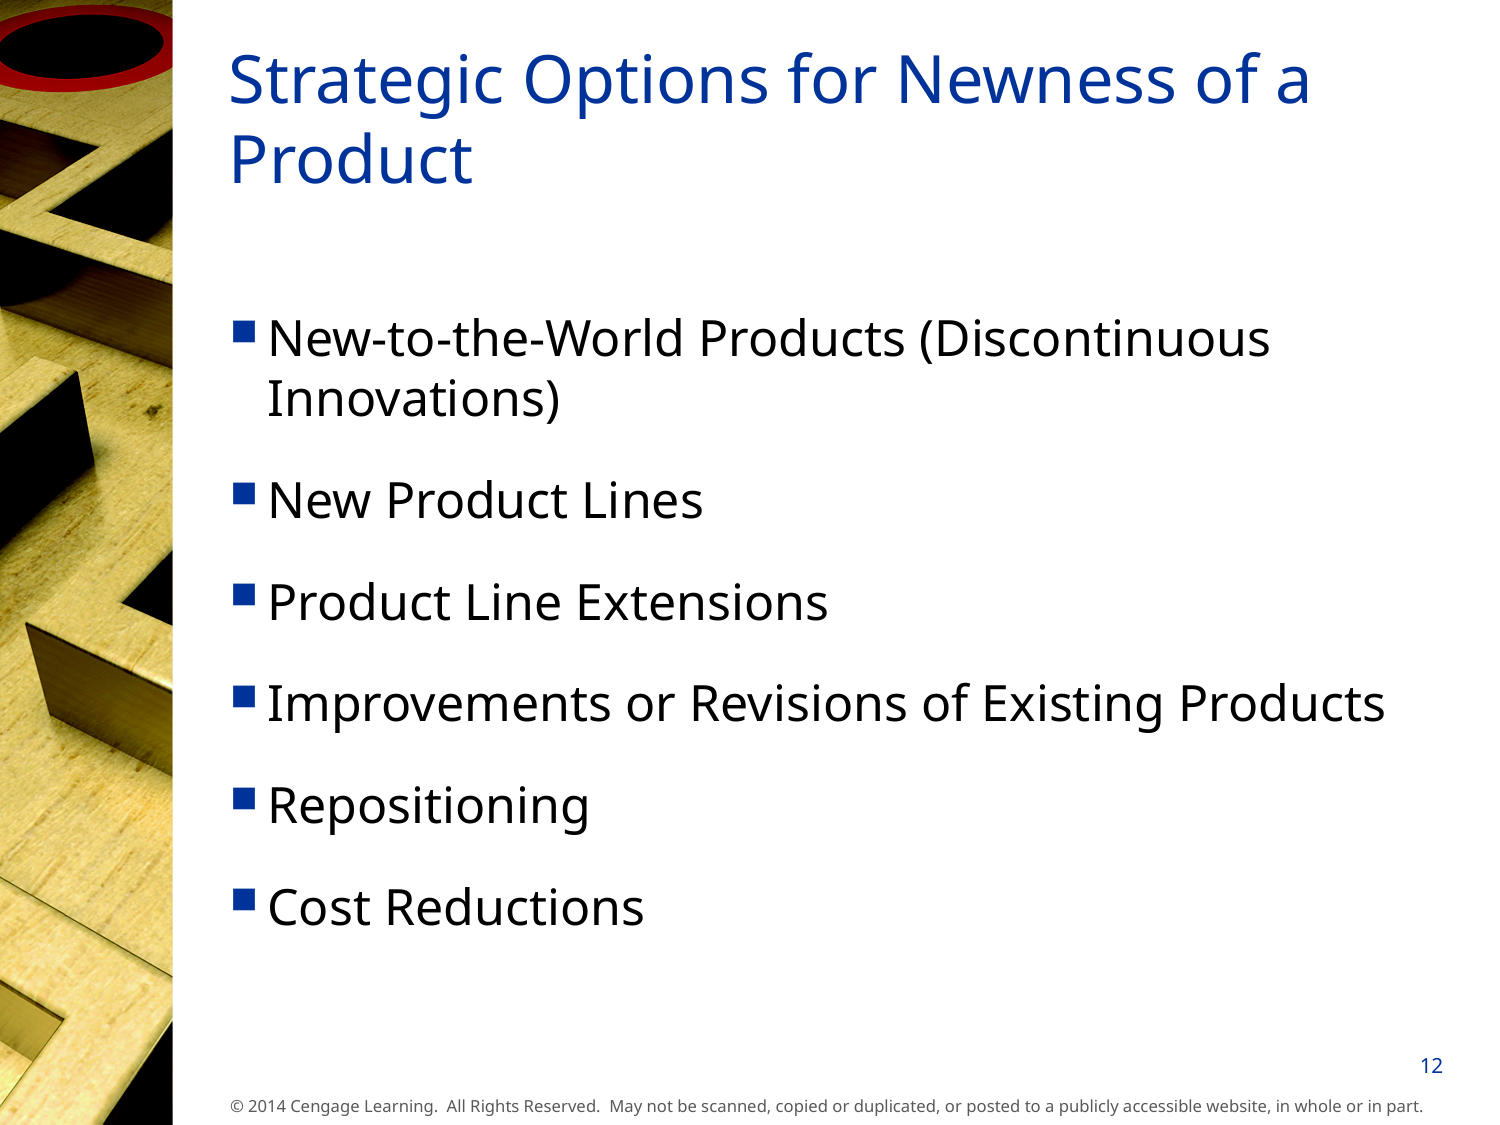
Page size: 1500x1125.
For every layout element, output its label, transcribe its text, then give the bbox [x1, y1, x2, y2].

title Strategic Options for Newness of a Product [213, 29, 1454, 213]
picture [0, 0, 173, 1125]
list New-to-the-World Products (Discontinuous Innovations) New Product Lines Product Line Extensions Improvements or Revisions of Existing Products Repositioning Cost Reductions [215, 212, 1478, 981]
slide_number 12 [1386, 1037, 1478, 1097]
